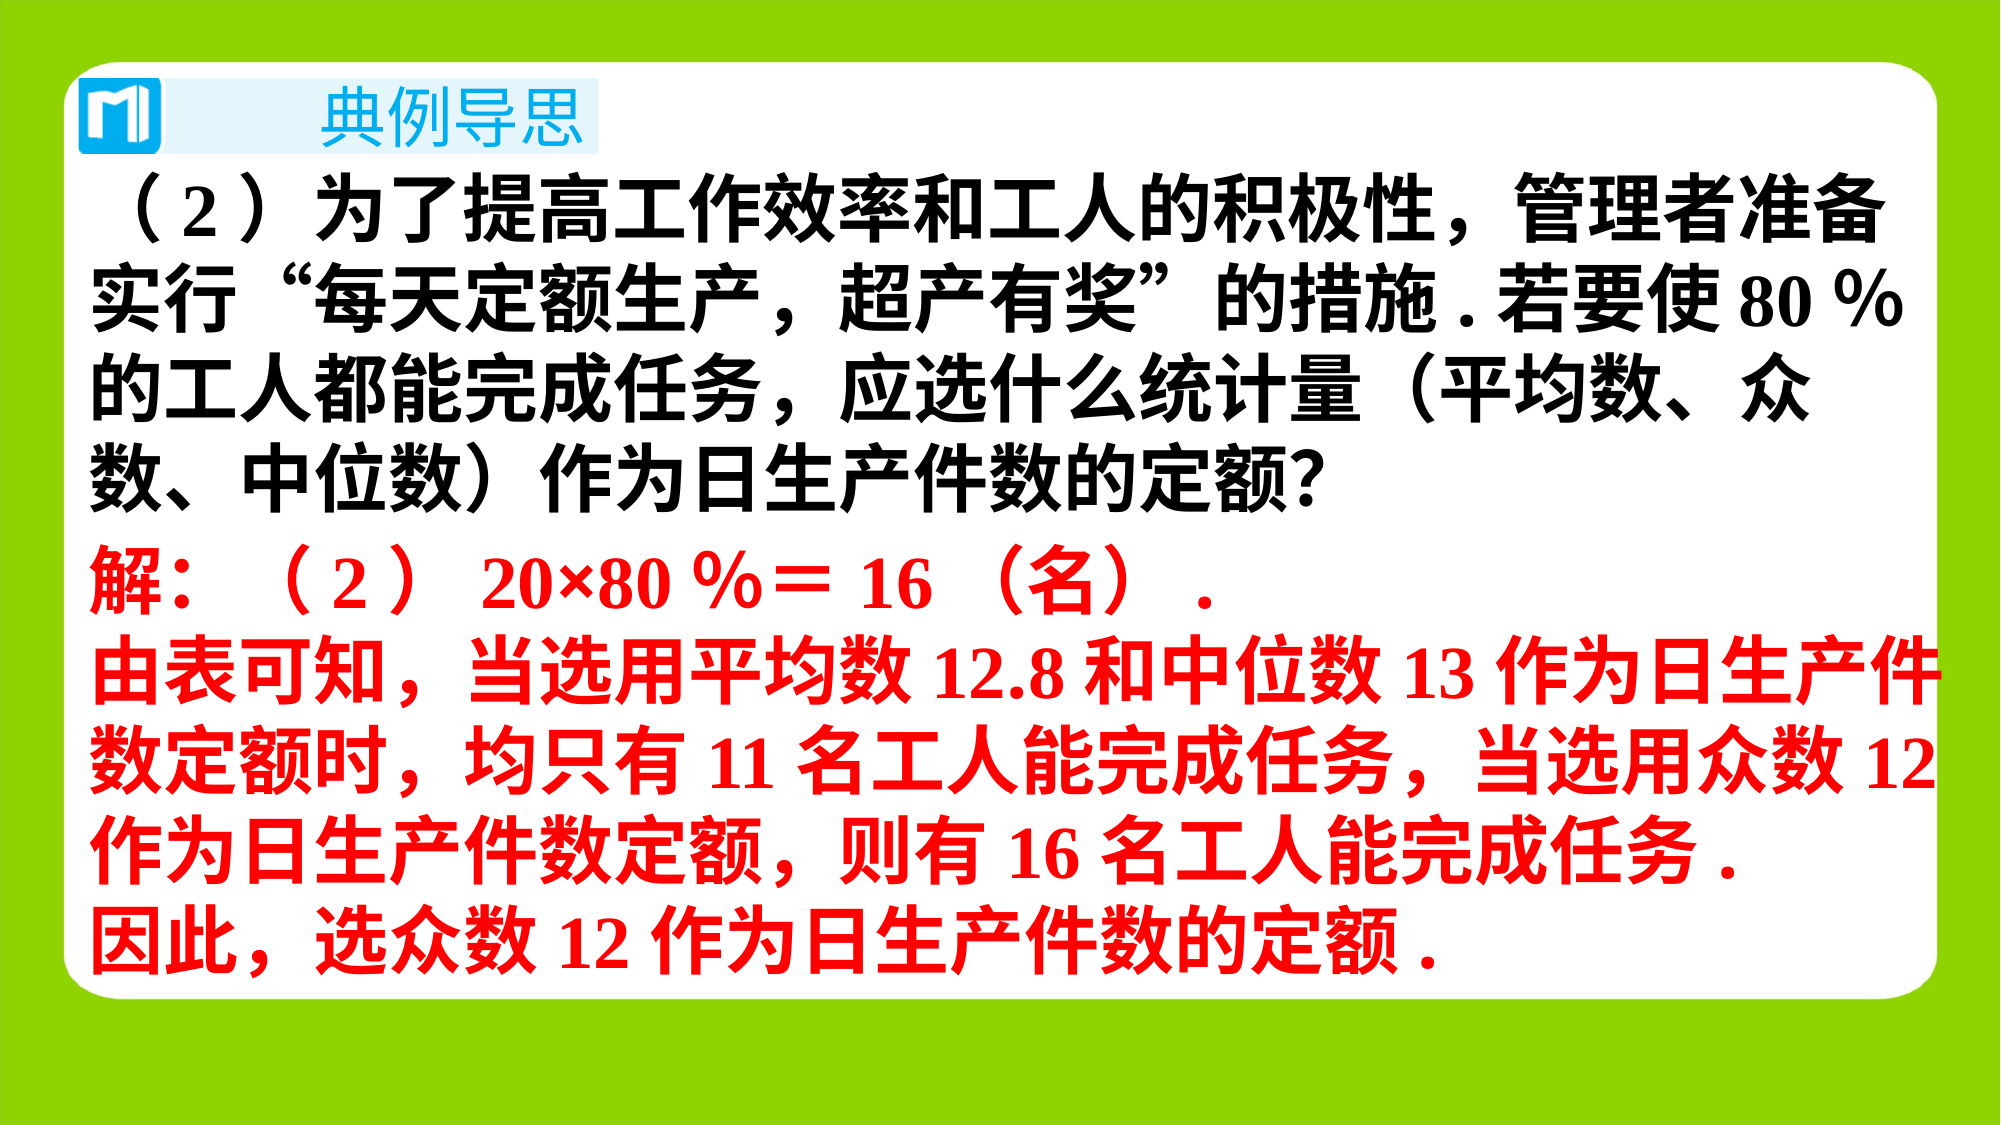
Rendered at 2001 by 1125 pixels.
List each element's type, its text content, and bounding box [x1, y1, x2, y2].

picture [0, 0, 2001, 1125]
text_box 解：（2）20×80％＝16（名）. 由表可知，当选用平均数12.8和中位数13作为日生产件 数定额时，均只有11名工人能完成任务，当选用众数12 作为日生产件数定额，则有16名工人能完成任务. 因此，选众数12作为日生产件数的定额. [88, 533, 1974, 988]
text_box （2）为了提高工作效率和工人的积极性，管理者准备 实行“每天定额生产，超产有奖”的措施.若要使80％ 的工人都能完成任务，应选什么统计量（平均数、众 数、中位数）作为日生产件数的定额？ [88, 161, 1912, 525]
